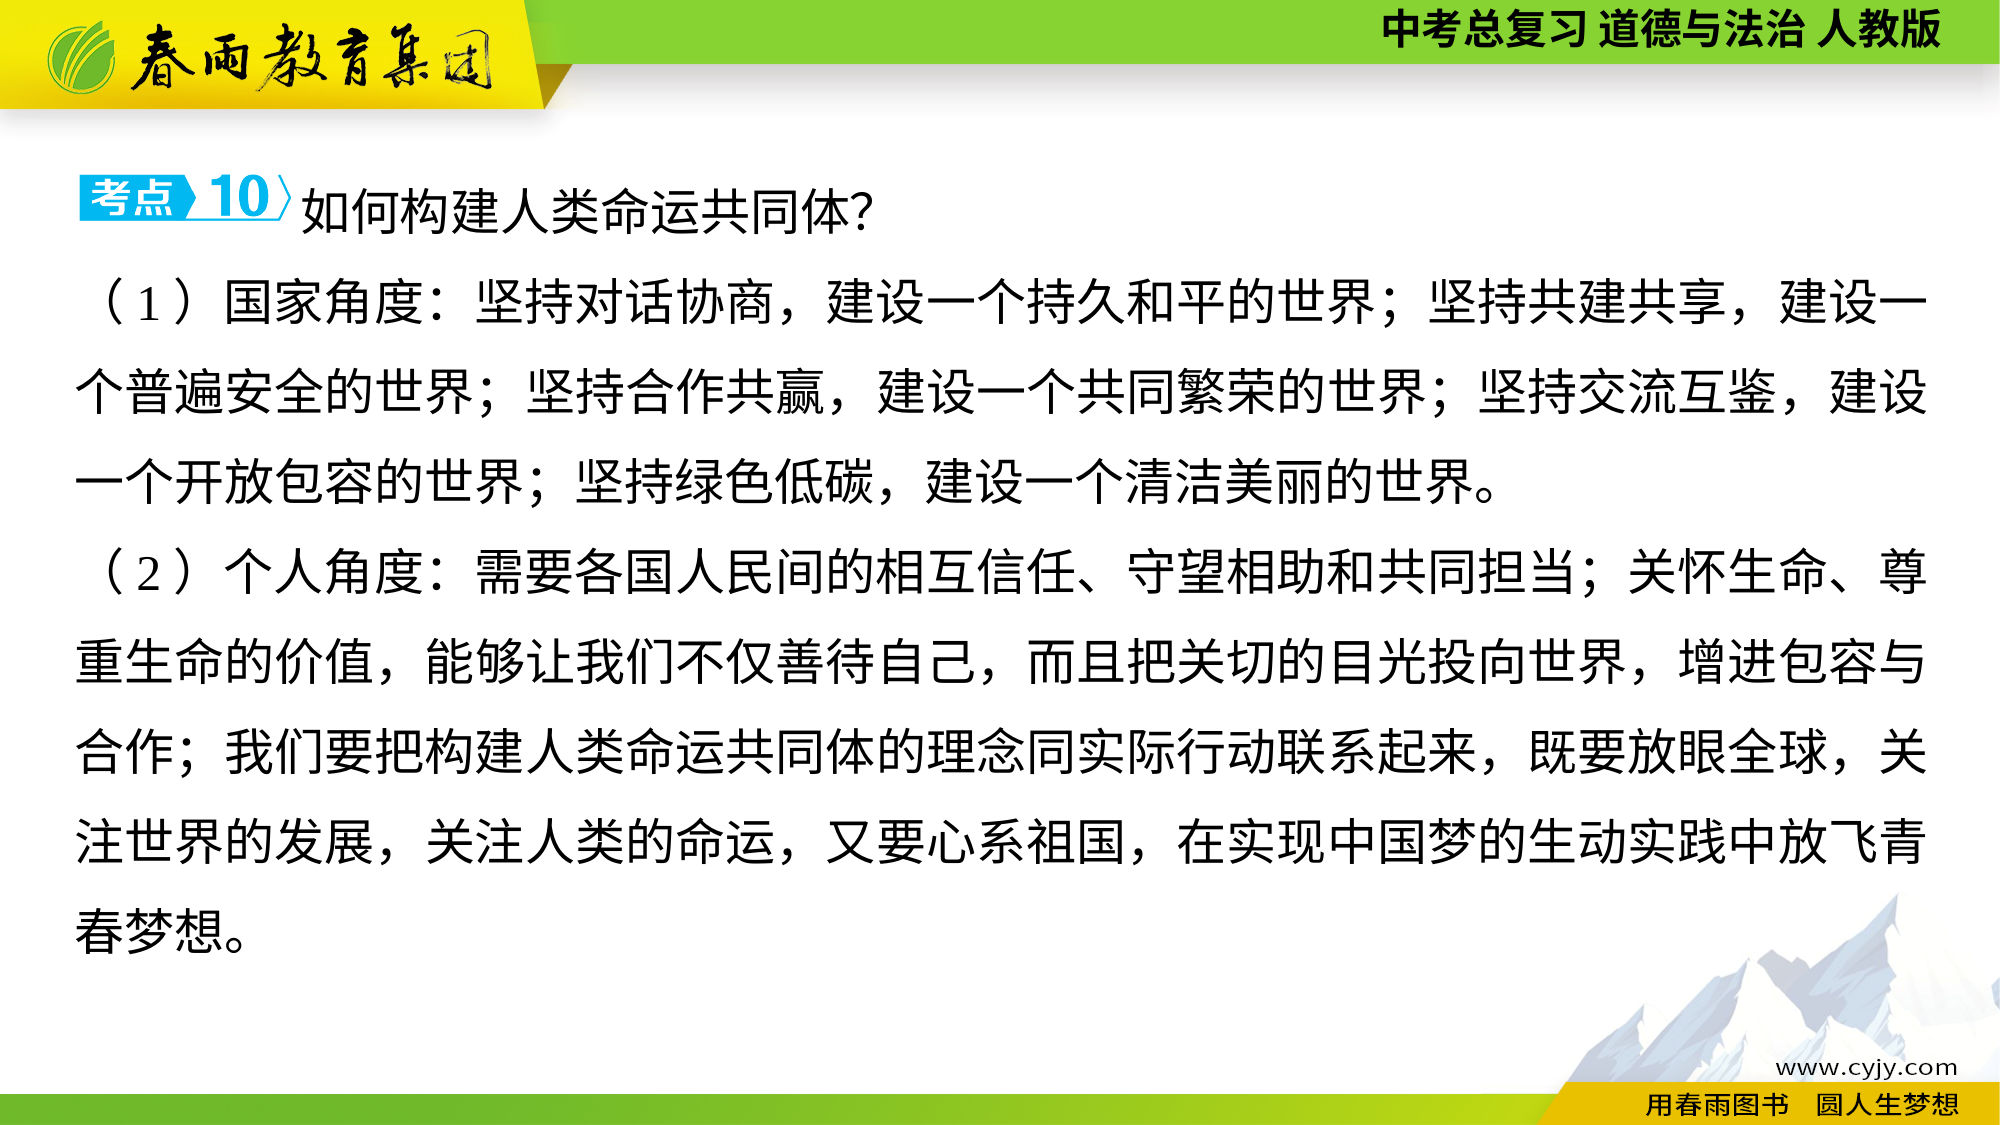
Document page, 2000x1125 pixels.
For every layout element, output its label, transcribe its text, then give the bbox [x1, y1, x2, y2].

list 如何构建人类命运共同体？ （1）国家角度：坚持对话协商，建设一个持久和平的世界；坚持共建共享，建设一个普遍安全的世界；坚持合作共赢，建设一个共同繁荣的世界；坚持交流互鉴，建设一个开放包容的世界；坚持绿色低碳，建设一个清洁美丽的世界。 （2）个人角度：需要各国人民间的相互信任、守望相助和共同担当；关怀生命、尊重生命的价值，能够让我们不仅善待自己，而且把关切的目光投向世界，增进包容与合作；我们要把构建人类命运共同体的理念同实际行动联系起来，既要放眼全球，关注世界的发展，关注人类的命运，又要心系祖国，在实现中国梦的生动实践中放飞青春梦想。 [59, 142, 1944, 965]
picture [0, 0, 2000, 1125]
